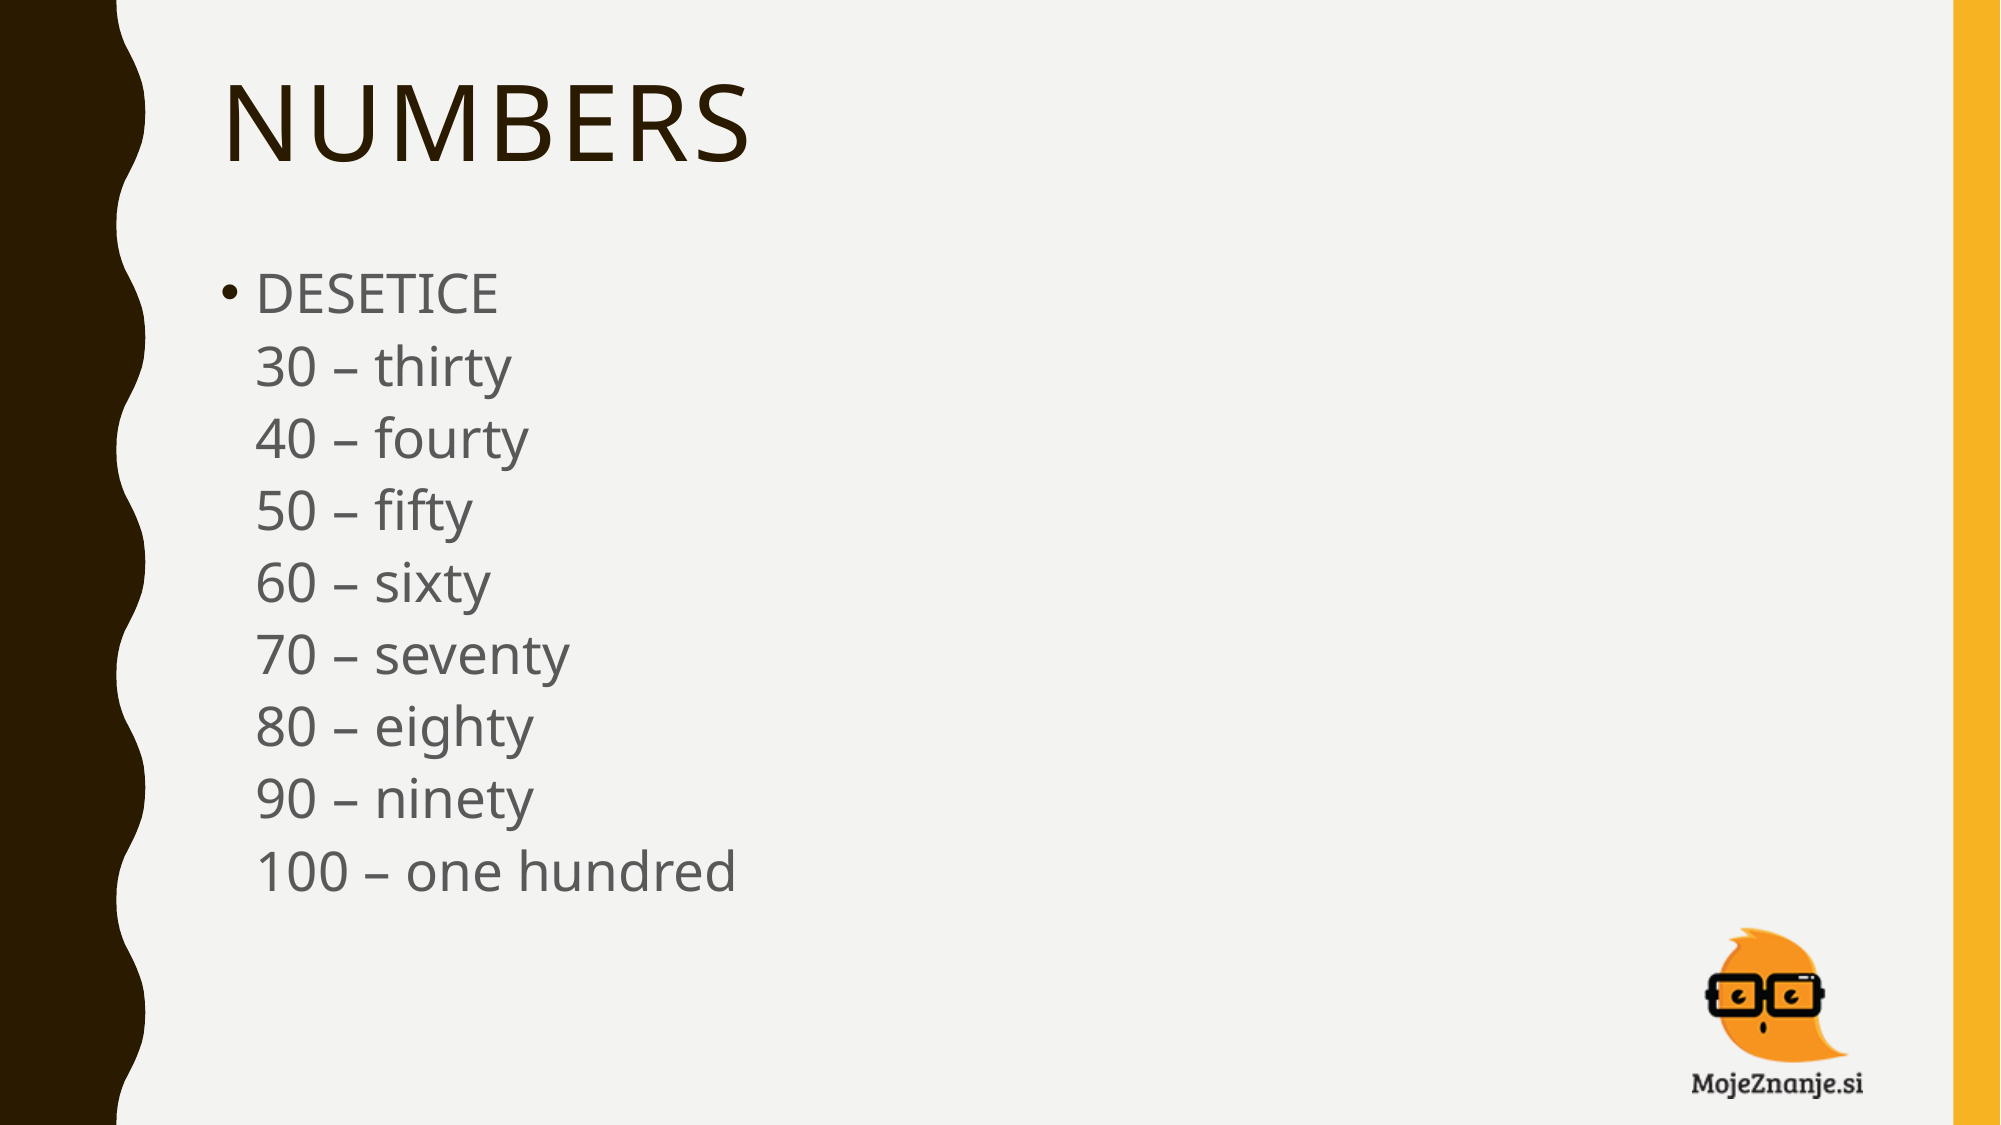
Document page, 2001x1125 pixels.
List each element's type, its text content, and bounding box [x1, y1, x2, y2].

list DESETICE 30 – thirty 40 – fourty 50 – fifty 60 – sixty 70 – seventy 80 – eighty 90 – ninety 100 – one hundred [205, 245, 1875, 983]
picture [1692, 983, 1863, 1099]
title NUMBERS [205, 62, 1875, 245]
